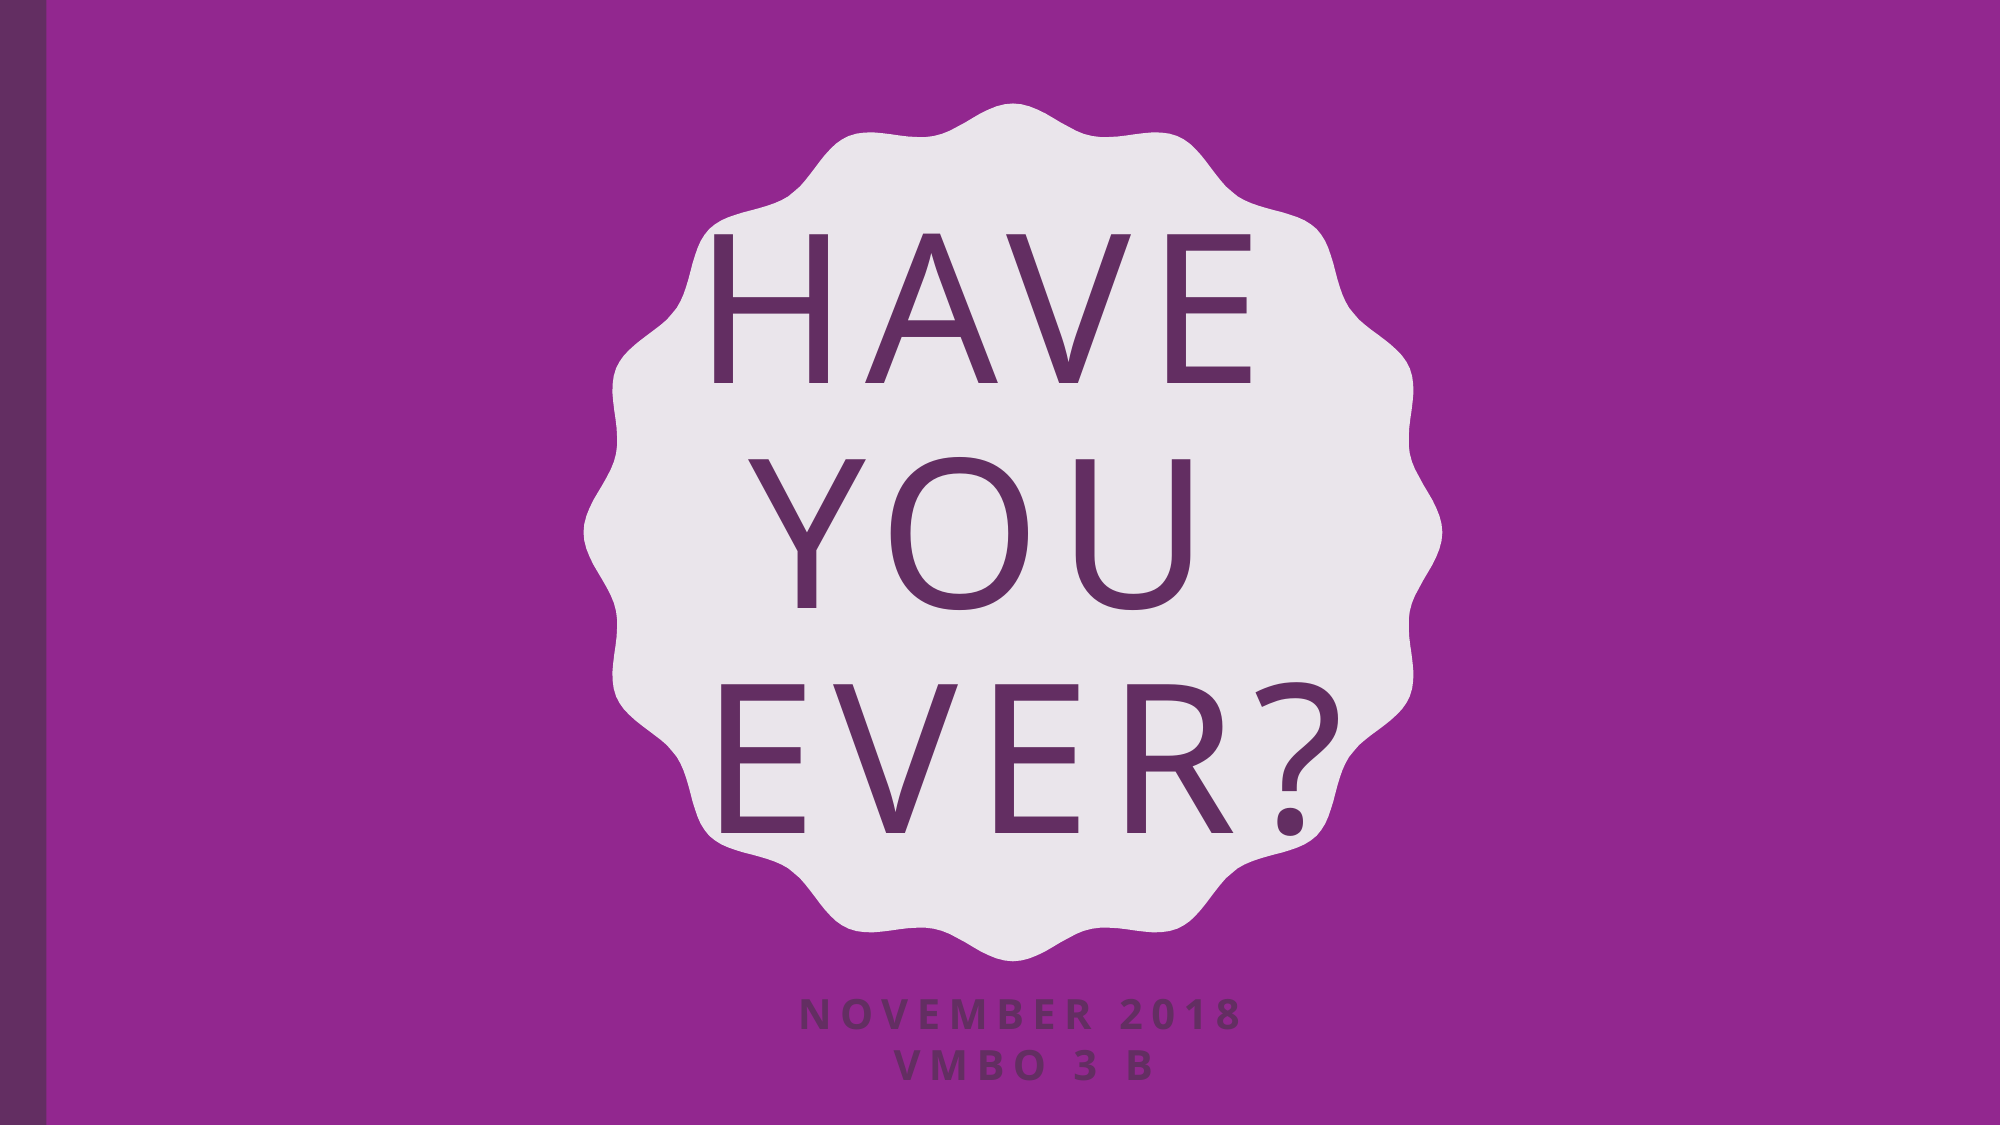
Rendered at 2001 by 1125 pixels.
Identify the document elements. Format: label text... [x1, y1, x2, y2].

title Have you ever? [176, 180, 1870, 902]
subtitle November 2018 VMBO 3 b [363, 980, 1684, 1103]
